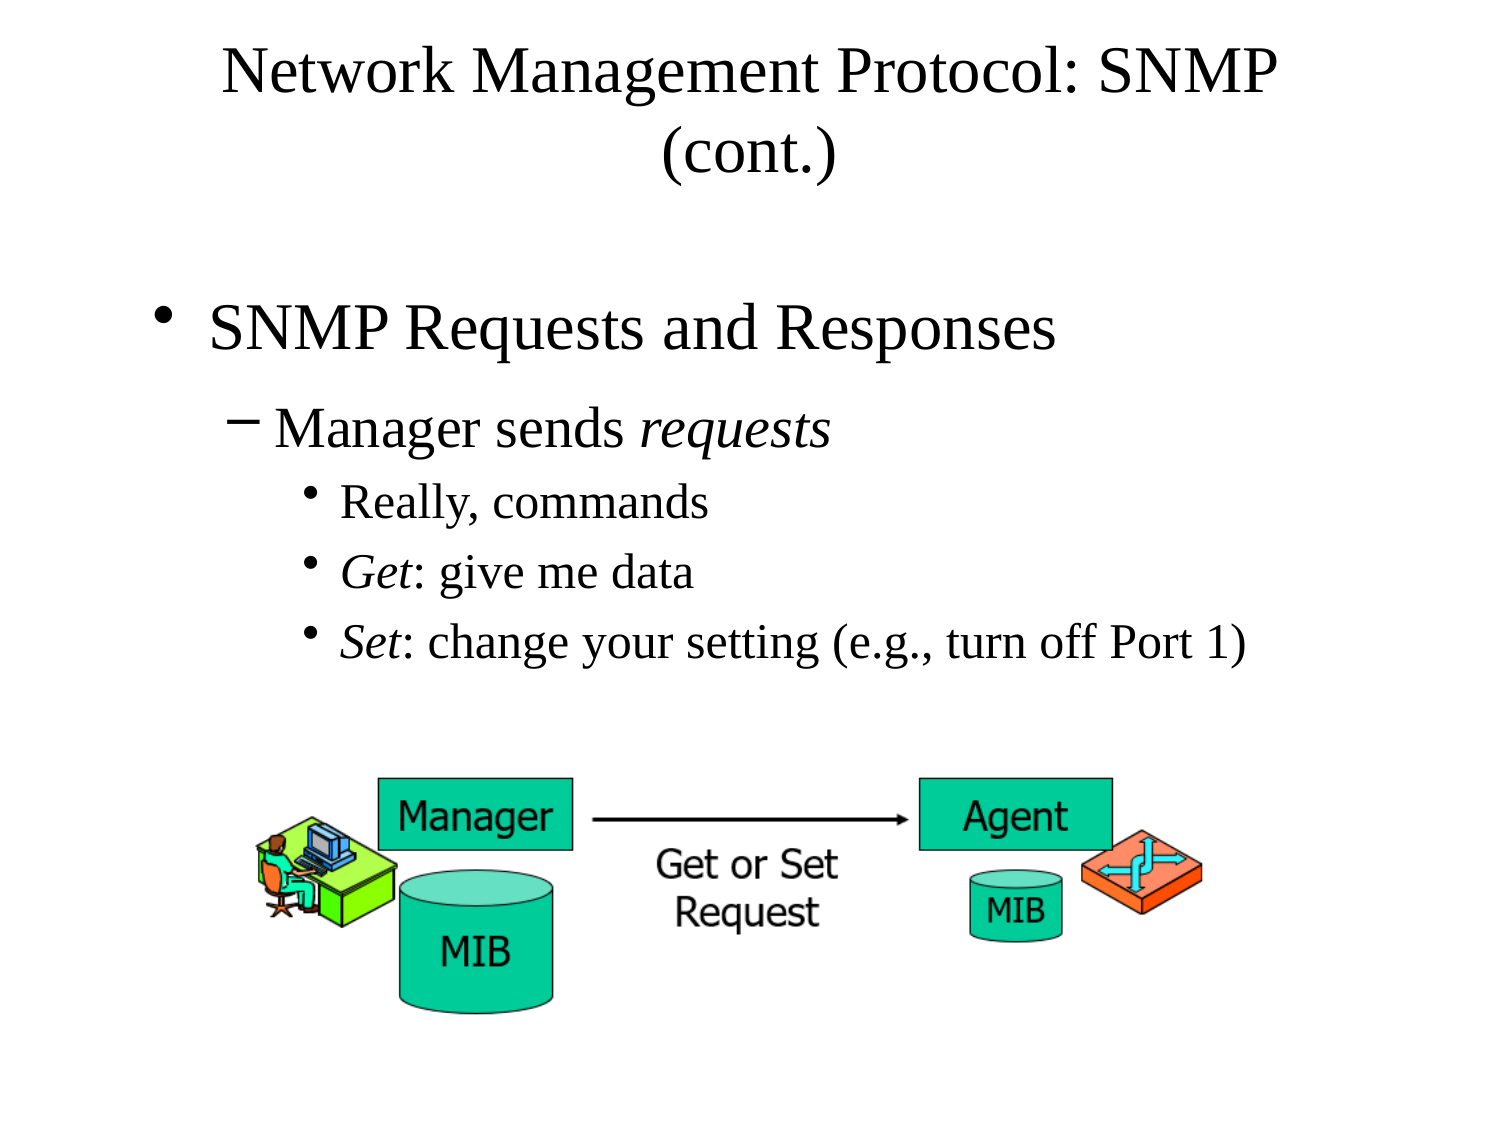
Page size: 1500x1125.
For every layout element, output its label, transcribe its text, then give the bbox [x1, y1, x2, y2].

title Network Management Protocol: SNMP (cont.) [112, 12, 1388, 200]
picture [237, 750, 1213, 1025]
list SNMP Requests and Responses Manager sends requests Really, commands Get: give me data Set: change your setting (e.g., turn off Port 1) [137, 275, 1413, 950]
